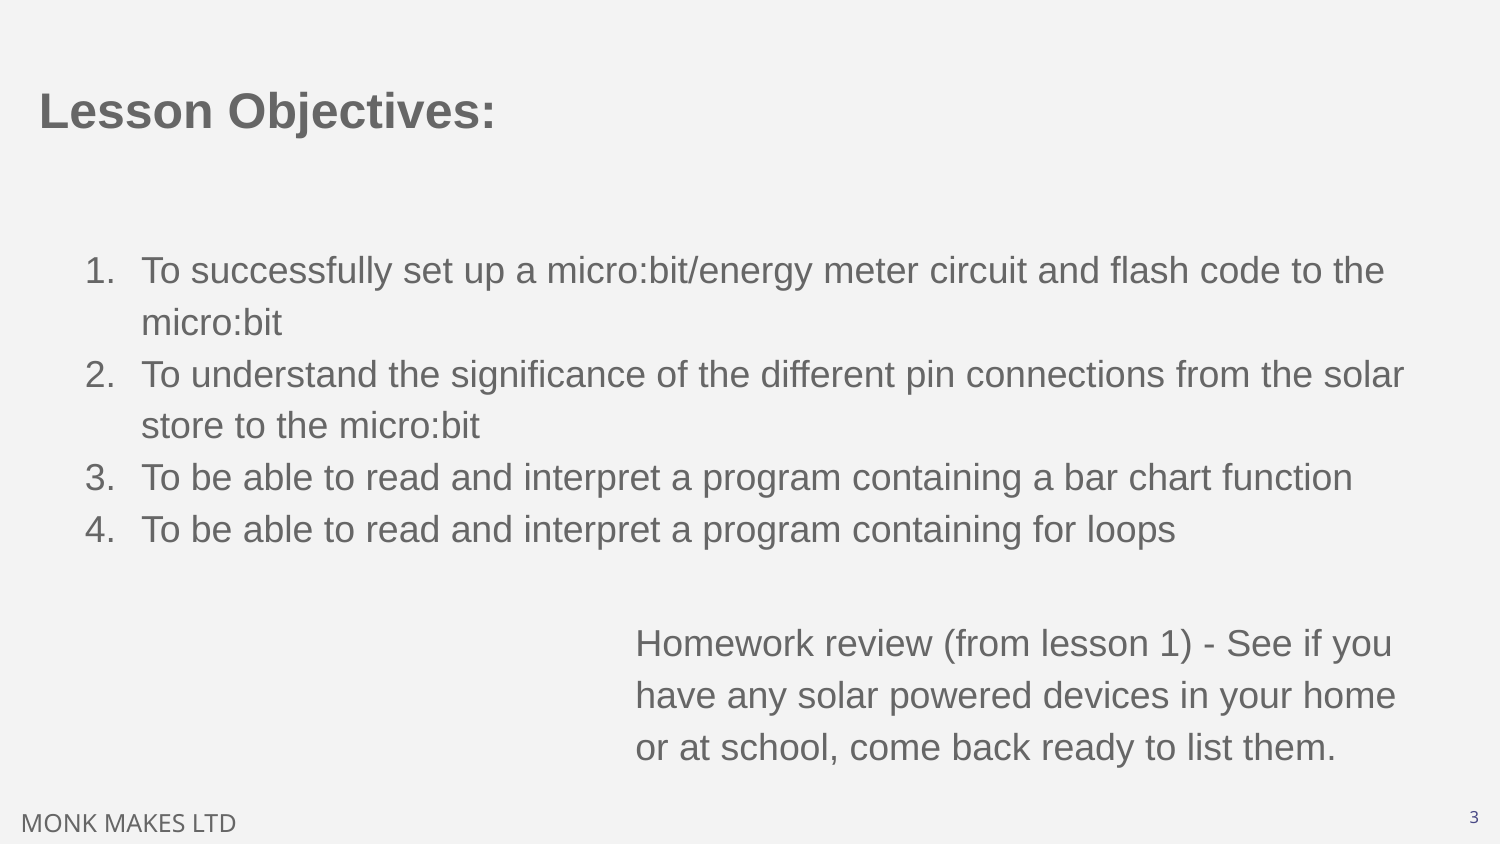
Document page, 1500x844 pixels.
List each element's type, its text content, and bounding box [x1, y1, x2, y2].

slide_number ‹#› [1448, 792, 1500, 844]
text_box Homework review (from lesson 1) - See if you have any solar powered devices in your home or at school, come back ready to list them. [620, 597, 1449, 783]
list To successfully set up a micro:bit/energy meter circuit and flash code to the micro:bit To understand the significance of the different pin connections from the solar store to the micro:bit To be able to read and interpret a program containing a bar chart function To be able to read and interpret a program containing for loops [51, 224, 1449, 702]
title Lesson Objectives: [23, 51, 1422, 167]
